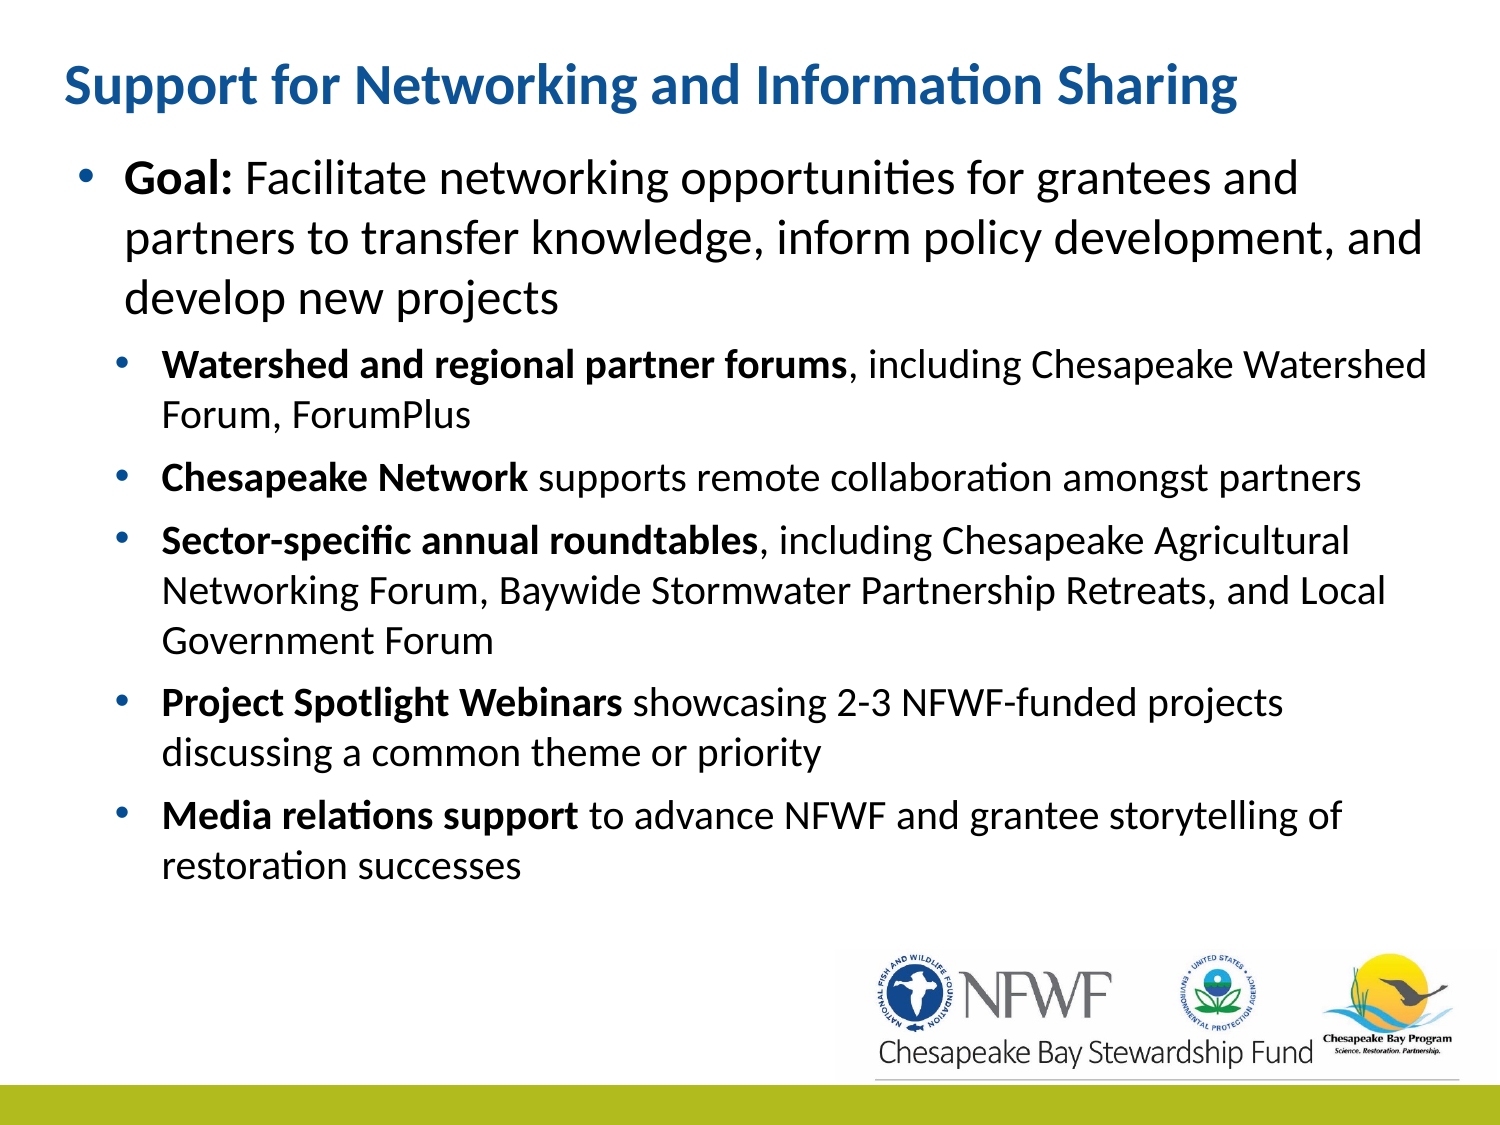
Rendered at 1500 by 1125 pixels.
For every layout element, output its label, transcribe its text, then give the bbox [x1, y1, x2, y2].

text_box Goal: Facilitate networking opportunities for grantees and partners to transfer knowledge, inform policy development, and develop new projects Watershed and regional partner forums, including Chesapeake Watershed Forum, ForumPlus Chesapeake Network supports remote collaboration amongst partners Sector-specific annual roundtables, including Chesapeake Agricultural Networking Forum, Baywide Stormwater Partnership Retreats, and Local Government Forum Project Spotlight Webinars showcasing 2-3 NFWF-funded projects discussing a common theme or priority Media relations support to advance NFWF and grantee storytelling of restoration successes [62, 137, 1450, 895]
text_box [0, 1087, 1500, 1125]
picture [0, 862, 1500, 1087]
text_box Support for Networking and Information Sharing [49, 24, 1500, 138]
